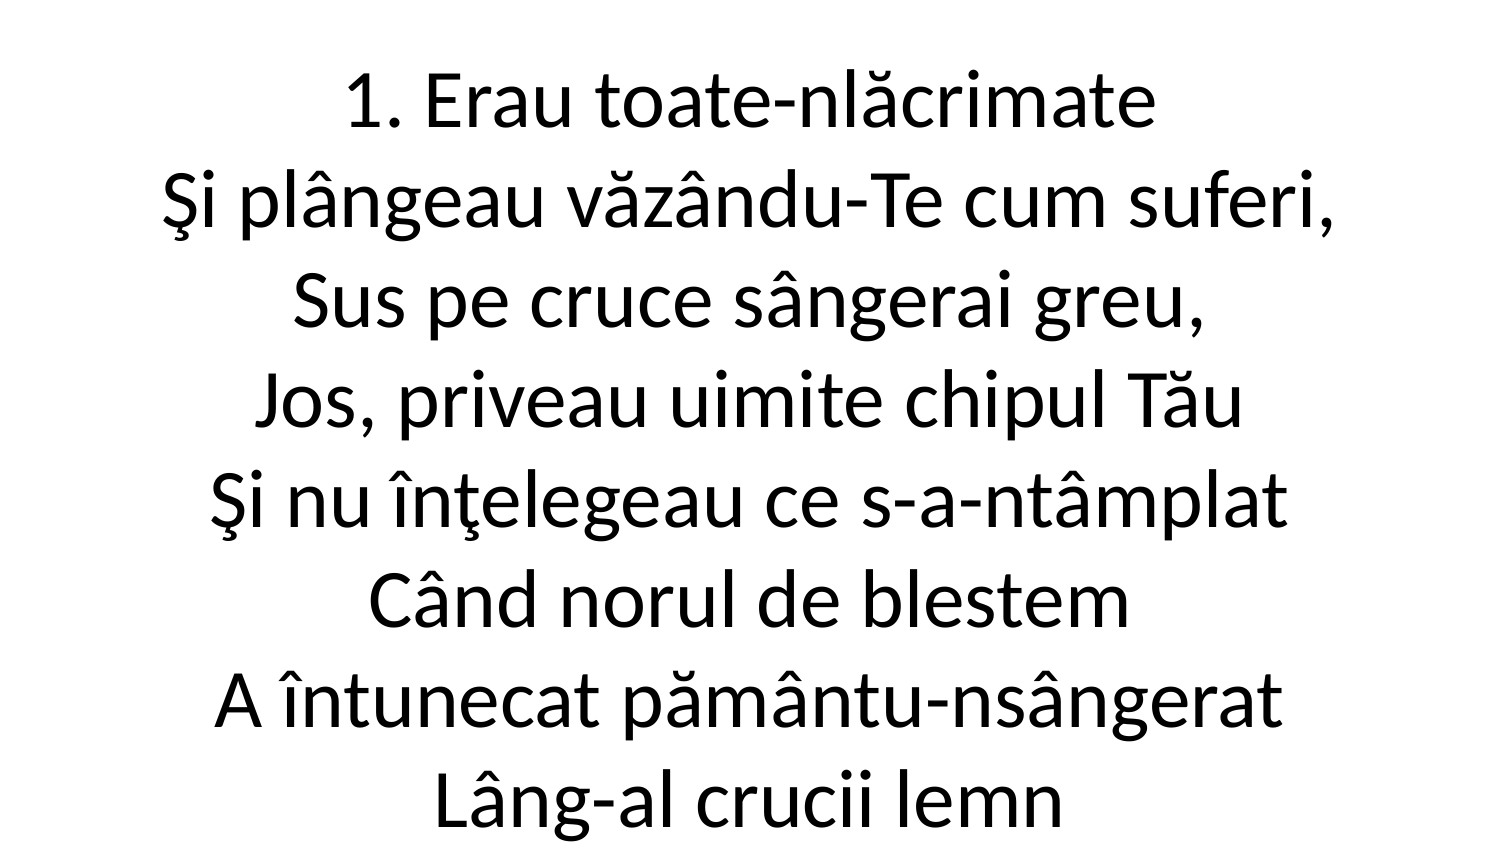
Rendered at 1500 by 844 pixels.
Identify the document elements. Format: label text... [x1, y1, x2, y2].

text_box 1. Erau toate-nlăcrimate Şi plângeau văzându-Te cum suferi, Sus pe cruce sângerai greu, Jos, priveau uimite chipul Tău Şi nu înţelegeau ce s-a-ntâmplat Când norul de blestem A întunecat pământu-nsângerat Lâng-al crucii lemn [146, 0, 1354, 844]
